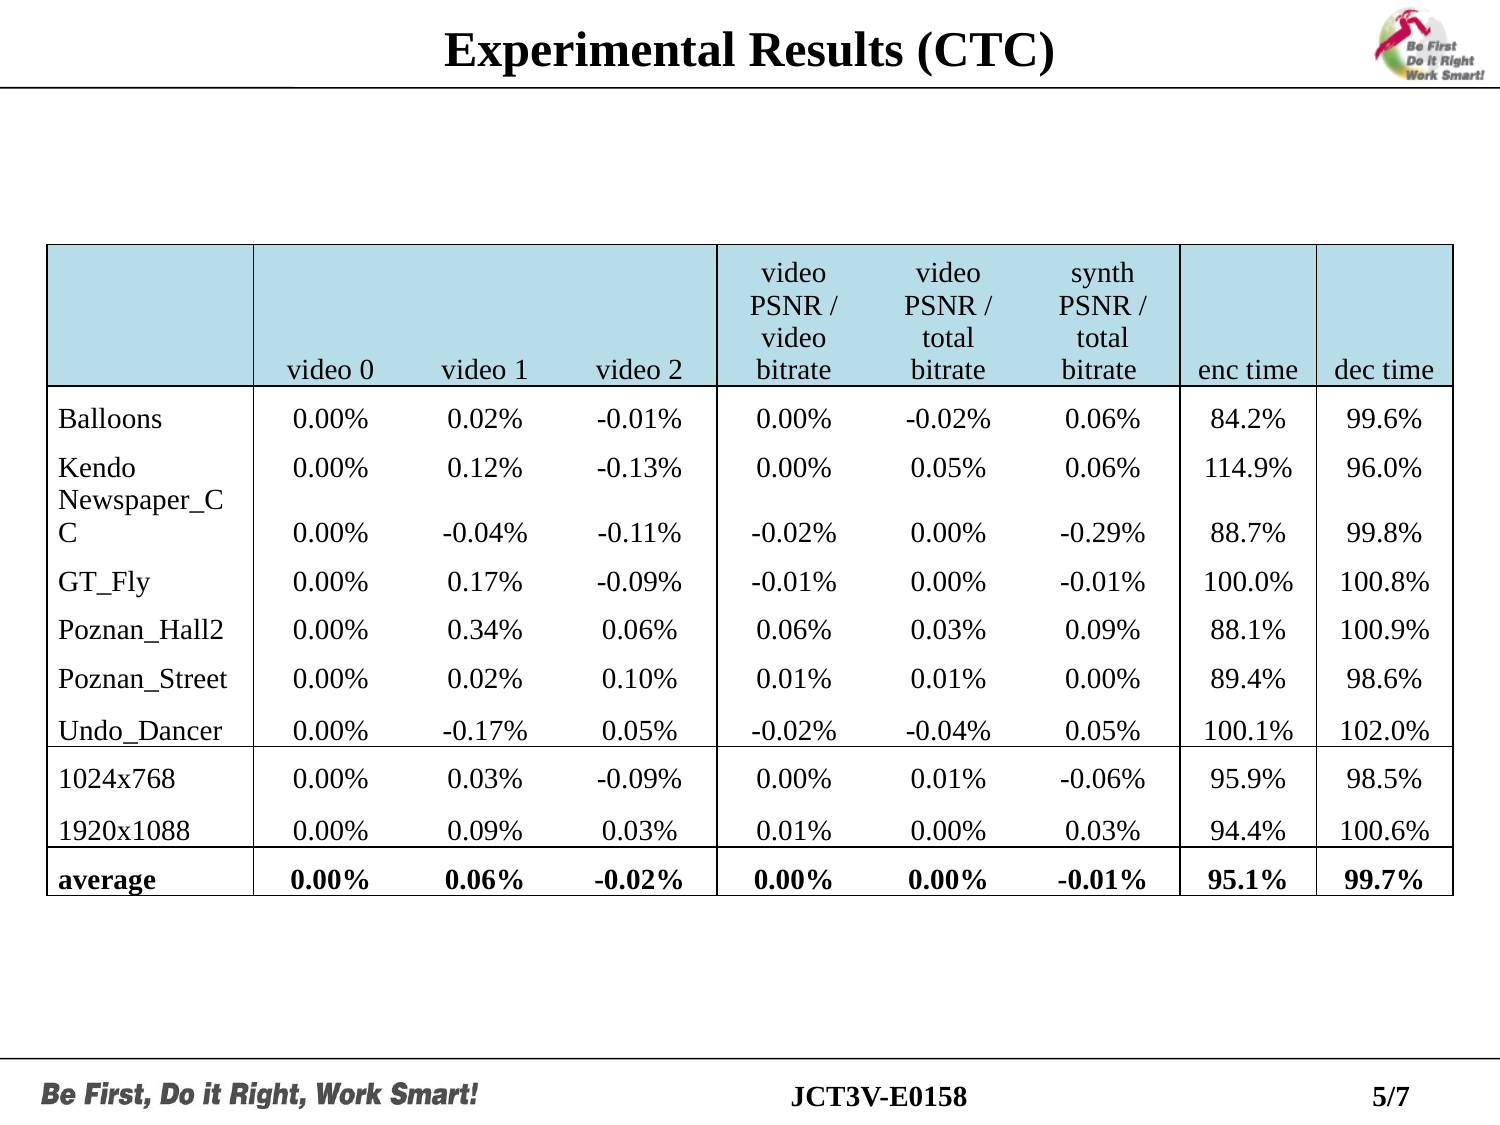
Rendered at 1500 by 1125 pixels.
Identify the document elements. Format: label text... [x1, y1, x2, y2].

text_box JCT3V-E0158 [632, 1065, 983, 1125]
table_cell Undo_Dancer [48, 695, 253, 746]
table_cell 0.06% [408, 848, 562, 895]
title Experimental Results (CTC) [74, 0, 1426, 141]
table_cell -0.09% [562, 548, 716, 597]
table_cell -0.01% [1026, 848, 1179, 895]
table_cell 100.1% [1181, 695, 1316, 746]
picture [41, 1082, 478, 1109]
table_cell -0.09% [562, 747, 716, 795]
table_cell average [48, 848, 253, 895]
table_cell 0.02% [408, 387, 562, 435]
table_cell Balloons [48, 387, 253, 435]
slide_number 5/7 [1074, 1065, 1425, 1125]
table_cell 0.05% [871, 435, 1026, 484]
table_cell 96.0% [1317, 435, 1452, 484]
table_cell -0.11% [562, 484, 716, 548]
table_header video PSNR / total bitrate [871, 245, 1026, 385]
table_cell 84.2% [1181, 387, 1316, 435]
table_cell 0.03% [562, 795, 716, 846]
table_cell 0.00% [254, 646, 408, 695]
table_cell Kendo [48, 435, 253, 484]
table_cell 0.00% [254, 795, 408, 846]
table_cell 0.06% [562, 597, 716, 646]
table_cell 100.9% [1317, 597, 1452, 646]
table_cell 88.7% [1181, 484, 1316, 548]
table_cell 0.34% [408, 597, 562, 646]
table_cell 95.9% [1181, 747, 1316, 795]
table_cell 0.00% [718, 848, 871, 895]
table_cell 0.00% [254, 695, 408, 746]
table_cell 0.00% [254, 747, 408, 795]
table_cell 0.03% [871, 597, 1026, 646]
table_cell 0.00% [254, 597, 408, 646]
table_cell 0.12% [408, 435, 562, 484]
table_header [48, 245, 253, 385]
table_cell 1920x1088 [48, 795, 253, 846]
table_cell 0.00% [254, 848, 408, 895]
table_cell 0.06% [1026, 435, 1179, 484]
table_cell GT_Fly [48, 548, 253, 597]
table_cell 102.0% [1317, 695, 1452, 746]
table_header synth PSNR / total bitrate [1026, 245, 1179, 385]
table_cell -0.04% [871, 695, 1026, 746]
table_cell 99.7% [1317, 848, 1452, 895]
table_cell 0.00% [871, 795, 1026, 846]
table_cell 88.1% [1181, 597, 1316, 646]
table_cell 98.5% [1317, 747, 1452, 795]
table_cell 0.00% [718, 747, 871, 795]
table_cell 0.00% [871, 484, 1026, 548]
table_cell 0.06% [1026, 387, 1179, 435]
table_cell 0.01% [718, 795, 871, 846]
table_header video PSNR / video bitrate [718, 245, 871, 385]
table_cell 0.09% [1026, 597, 1179, 646]
table_header video 1 [408, 245, 562, 385]
table_cell -0.06% [1026, 747, 1179, 795]
picture [1426, 5, 1489, 83]
table_cell 0.10% [562, 646, 716, 695]
table_cell 0.05% [562, 695, 716, 746]
table_cell -0.29% [1026, 484, 1179, 548]
table_cell 114.9% [1181, 435, 1316, 484]
table_cell Poznan_Hall2 [48, 597, 253, 646]
table_cell 94.4% [1181, 795, 1316, 846]
table_cell 0.00% [254, 387, 408, 435]
table_cell 0.02% [408, 646, 562, 695]
table_header video 0 [254, 245, 408, 385]
table_cell -0.17% [408, 695, 562, 746]
table_cell 0.00% [254, 435, 408, 484]
table_cell 0.06% [718, 597, 871, 646]
table_cell 0.00% [718, 435, 871, 484]
table_cell 0.01% [871, 646, 1026, 695]
table_cell 100.6% [1317, 795, 1452, 846]
table_cell 0.01% [718, 646, 871, 695]
table_cell -0.04% [408, 484, 562, 548]
table_cell -0.02% [718, 484, 871, 548]
table_cell -0.02% [718, 695, 871, 746]
table_cell 0.00% [871, 848, 1026, 895]
table_cell 0.00% [1026, 646, 1179, 695]
table_cell 0.03% [408, 747, 562, 795]
table_cell 0.05% [1026, 695, 1179, 746]
table_cell 0.00% [254, 548, 408, 597]
table_header video 2 [562, 245, 716, 385]
table_cell -0.02% [871, 387, 1026, 435]
table_cell 95.1% [1181, 848, 1316, 895]
table_header enc time [1181, 245, 1316, 385]
table_cell 0.17% [408, 548, 562, 597]
table_cell -0.01% [562, 387, 716, 435]
table_cell -0.02% [562, 848, 716, 895]
table_cell Newspaper_CC [48, 484, 253, 548]
table_header dec time [1317, 245, 1452, 385]
table_cell -0.13% [562, 435, 716, 484]
table_cell 1024x768 [48, 747, 253, 795]
table_cell 99.6% [1317, 387, 1452, 435]
table_cell 100.8% [1317, 548, 1452, 597]
table_cell 0.01% [871, 747, 1026, 795]
table_cell 0.00% [718, 387, 871, 435]
table_cell 0.09% [408, 795, 562, 846]
table_cell -0.01% [1026, 548, 1179, 597]
table_cell 0.03% [1026, 795, 1179, 846]
table_cell -0.01% [718, 548, 871, 597]
table_cell 100.0% [1181, 548, 1316, 597]
table_cell 99.8% [1317, 484, 1452, 548]
table_cell Poznan_Street [48, 646, 253, 695]
table_cell 0.00% [254, 484, 408, 548]
table_cell 0.00% [871, 548, 1026, 597]
table_cell 89.4% [1181, 646, 1316, 695]
table_cell 98.6% [1317, 646, 1452, 695]
